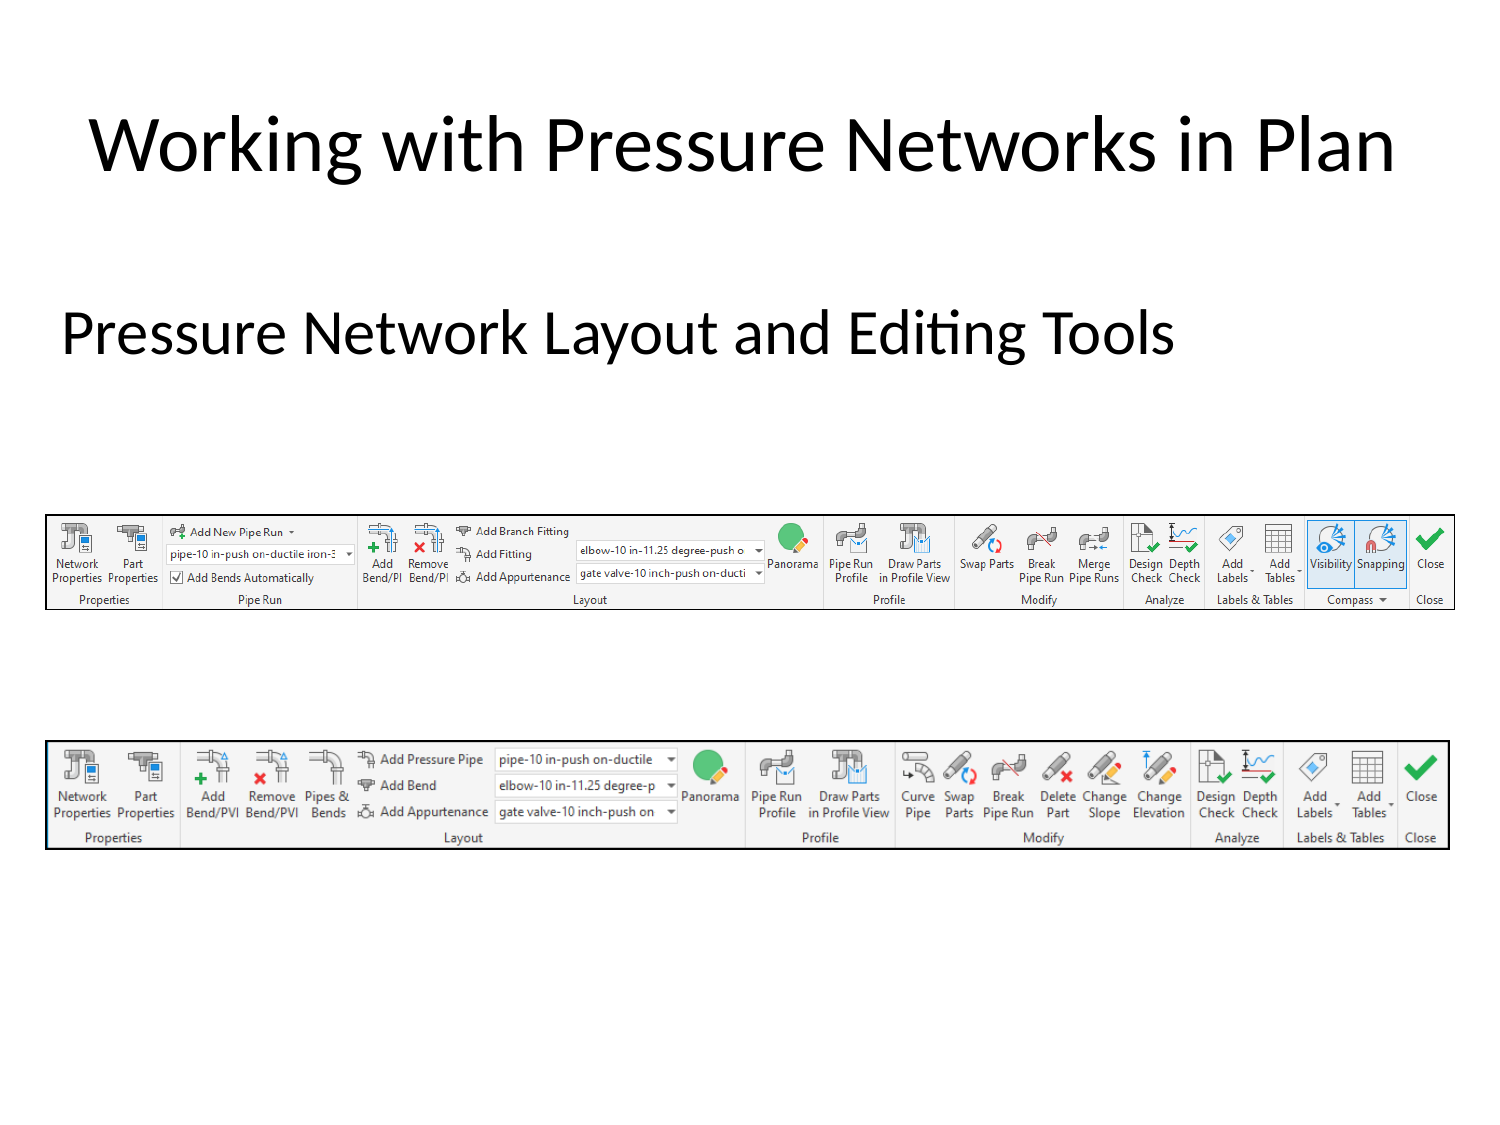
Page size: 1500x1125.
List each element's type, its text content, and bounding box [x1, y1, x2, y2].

picture [44, 514, 1455, 610]
picture [44, 740, 1451, 850]
text_box Pressure Network Layout and Editing Tools [37, 262, 1213, 375]
title Working with Pressure Networks in Plan [37, 45, 1450, 233]
